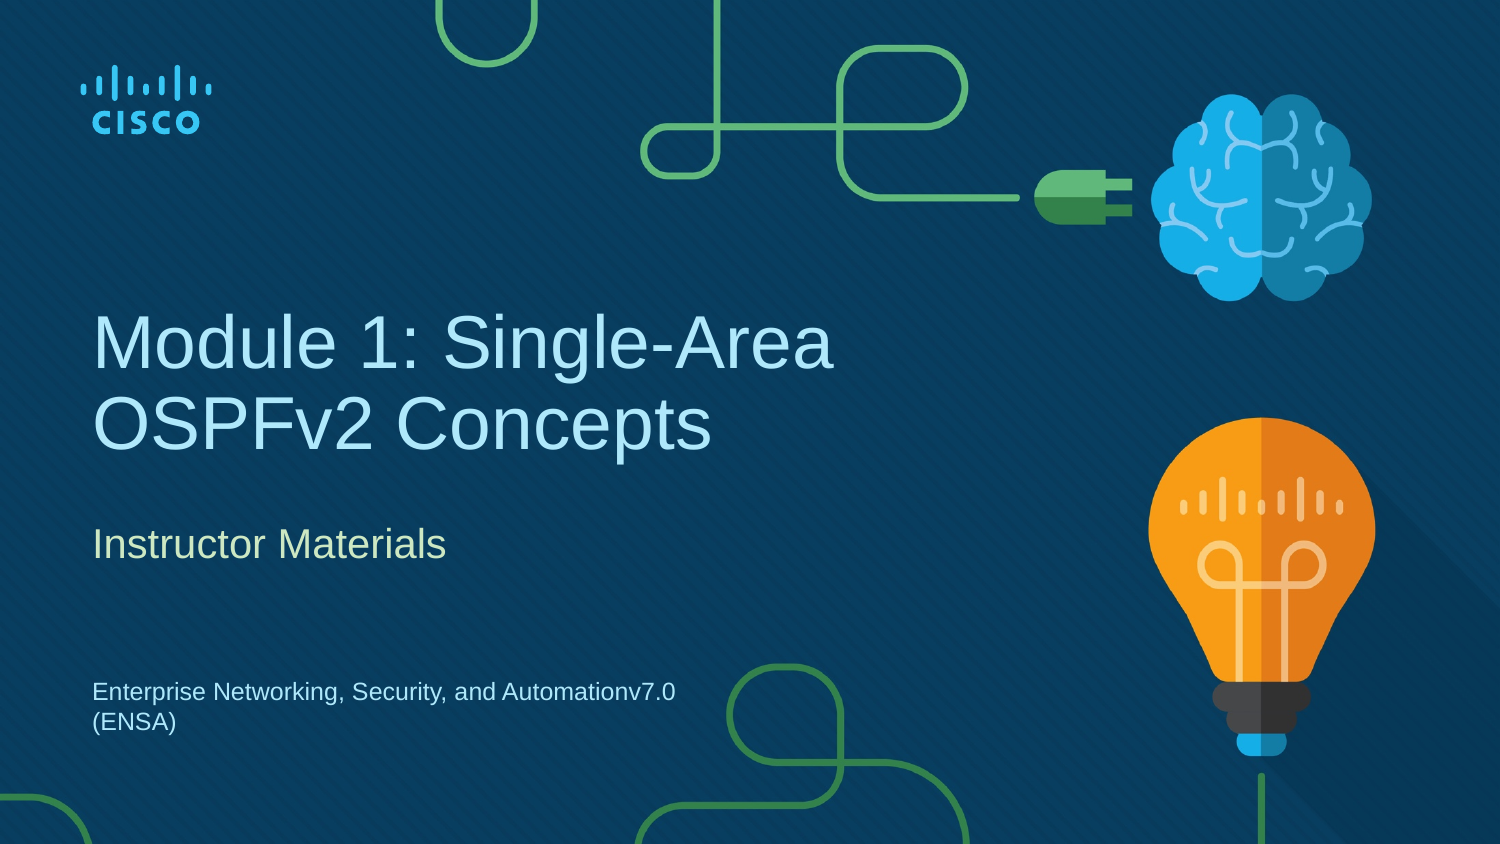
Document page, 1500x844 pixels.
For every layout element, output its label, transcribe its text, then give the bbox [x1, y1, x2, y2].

subtitle Enterprise Networking, Security, and Automationv7.0 (ENSA) [77, 624, 707, 773]
picture [0, 0, 1500, 844]
list Instructor Materials [77, 513, 1049, 563]
title Module 1: Single-Area OSPFv2 Concepts [77, 200, 1153, 474]
